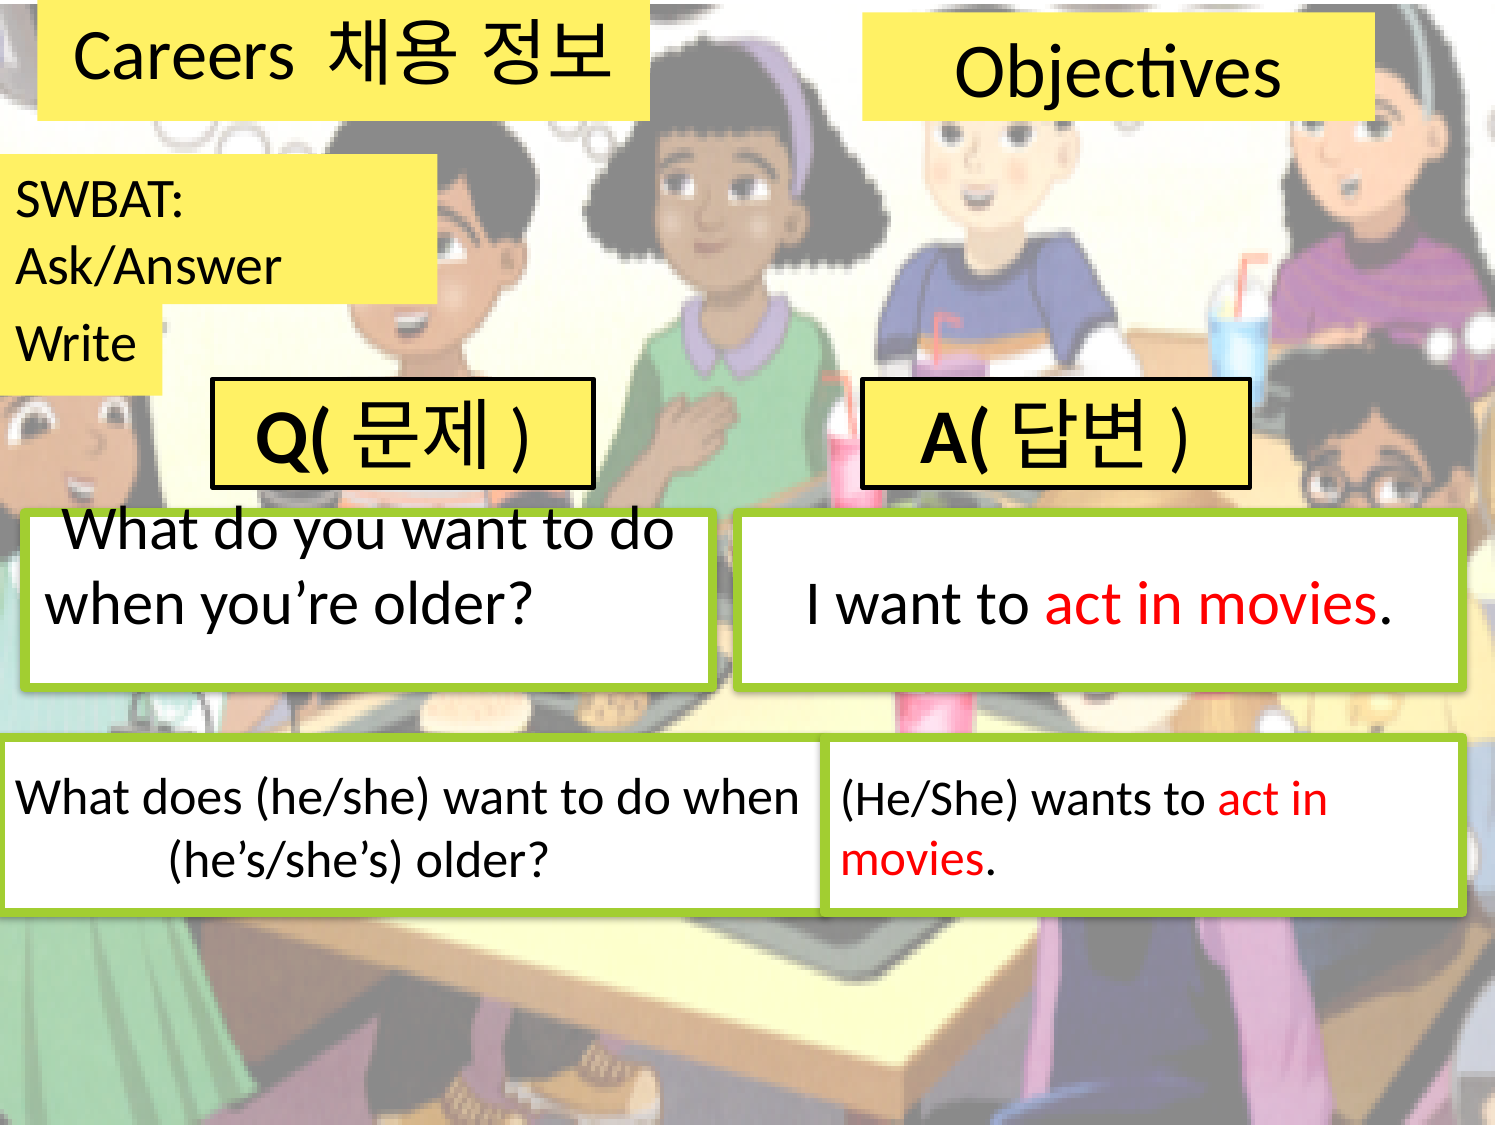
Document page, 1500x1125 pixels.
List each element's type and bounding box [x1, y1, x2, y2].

text_box [0, 737, 1463, 913]
picture [0, 0, 1500, 1125]
text_box [24, 512, 1463, 688]
